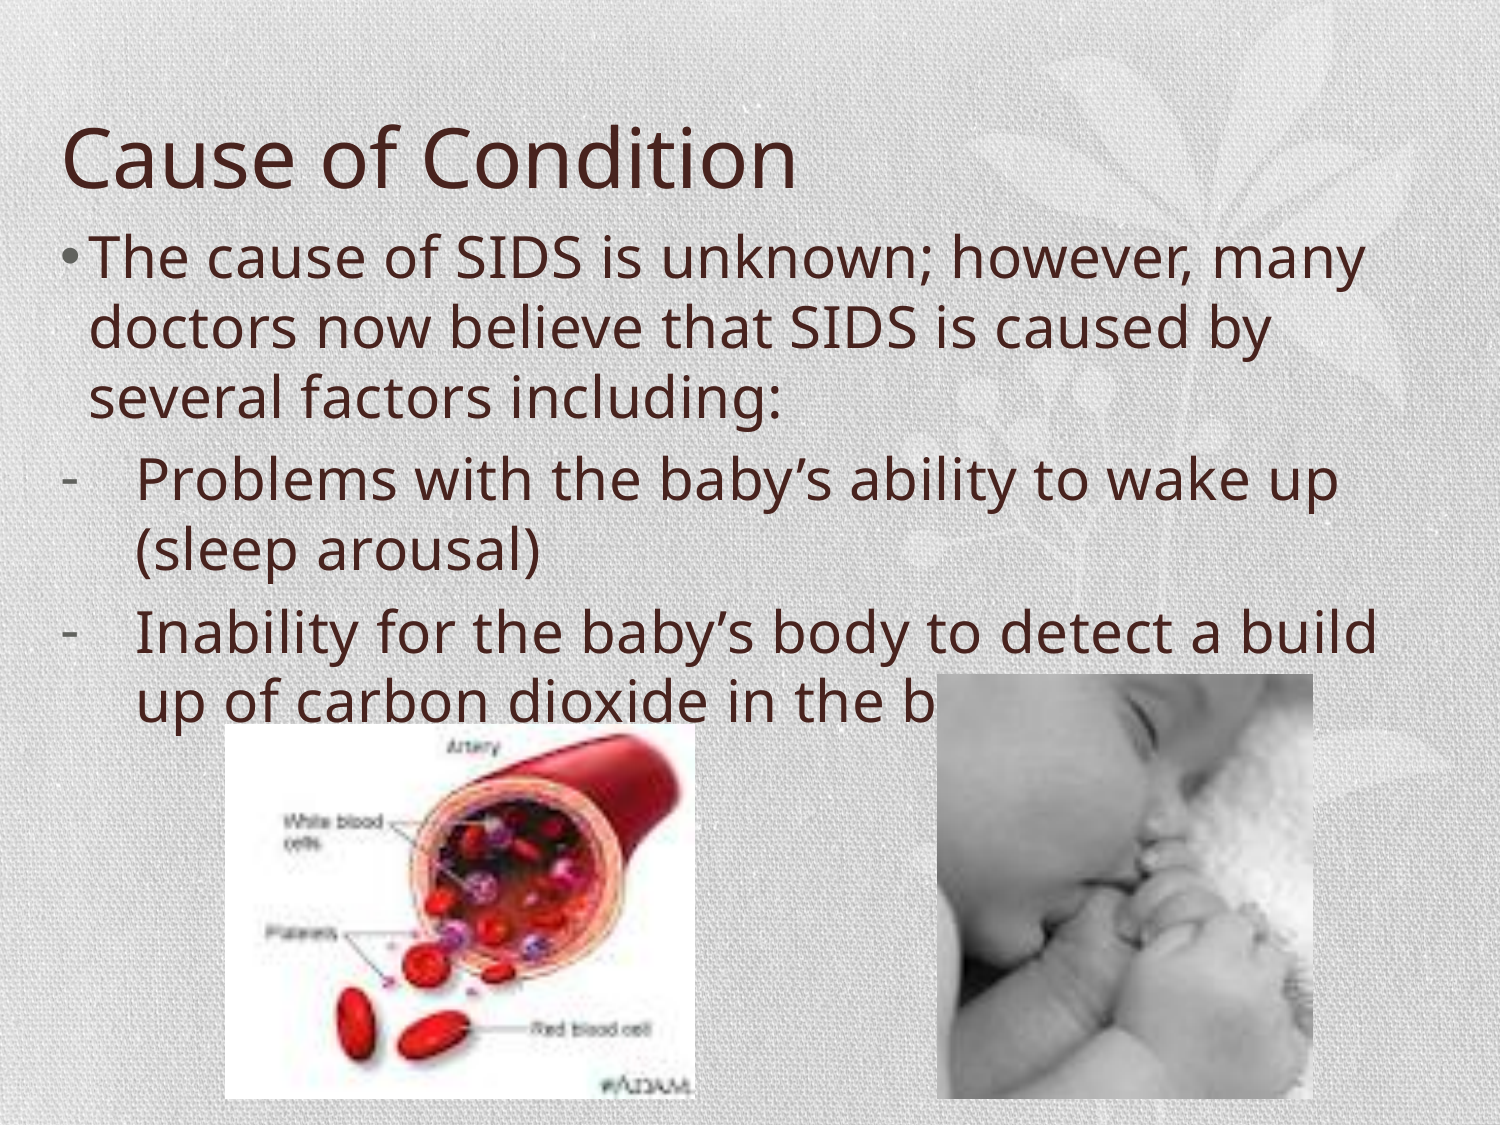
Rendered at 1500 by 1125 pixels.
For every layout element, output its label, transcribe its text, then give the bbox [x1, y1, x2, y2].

picture [224, 724, 695, 1100]
picture [937, 674, 1313, 1099]
title Cause of Condition [45, 37, 1455, 213]
list The cause of SIDS is unknown; however, many doctors now believe that SIDS is caused by several factors including: Problems with the baby’s ability to wake up (sleep arousal) Inability for the baby’s body to detect a build up of carbon dioxide in the blood [45, 213, 1455, 1023]
